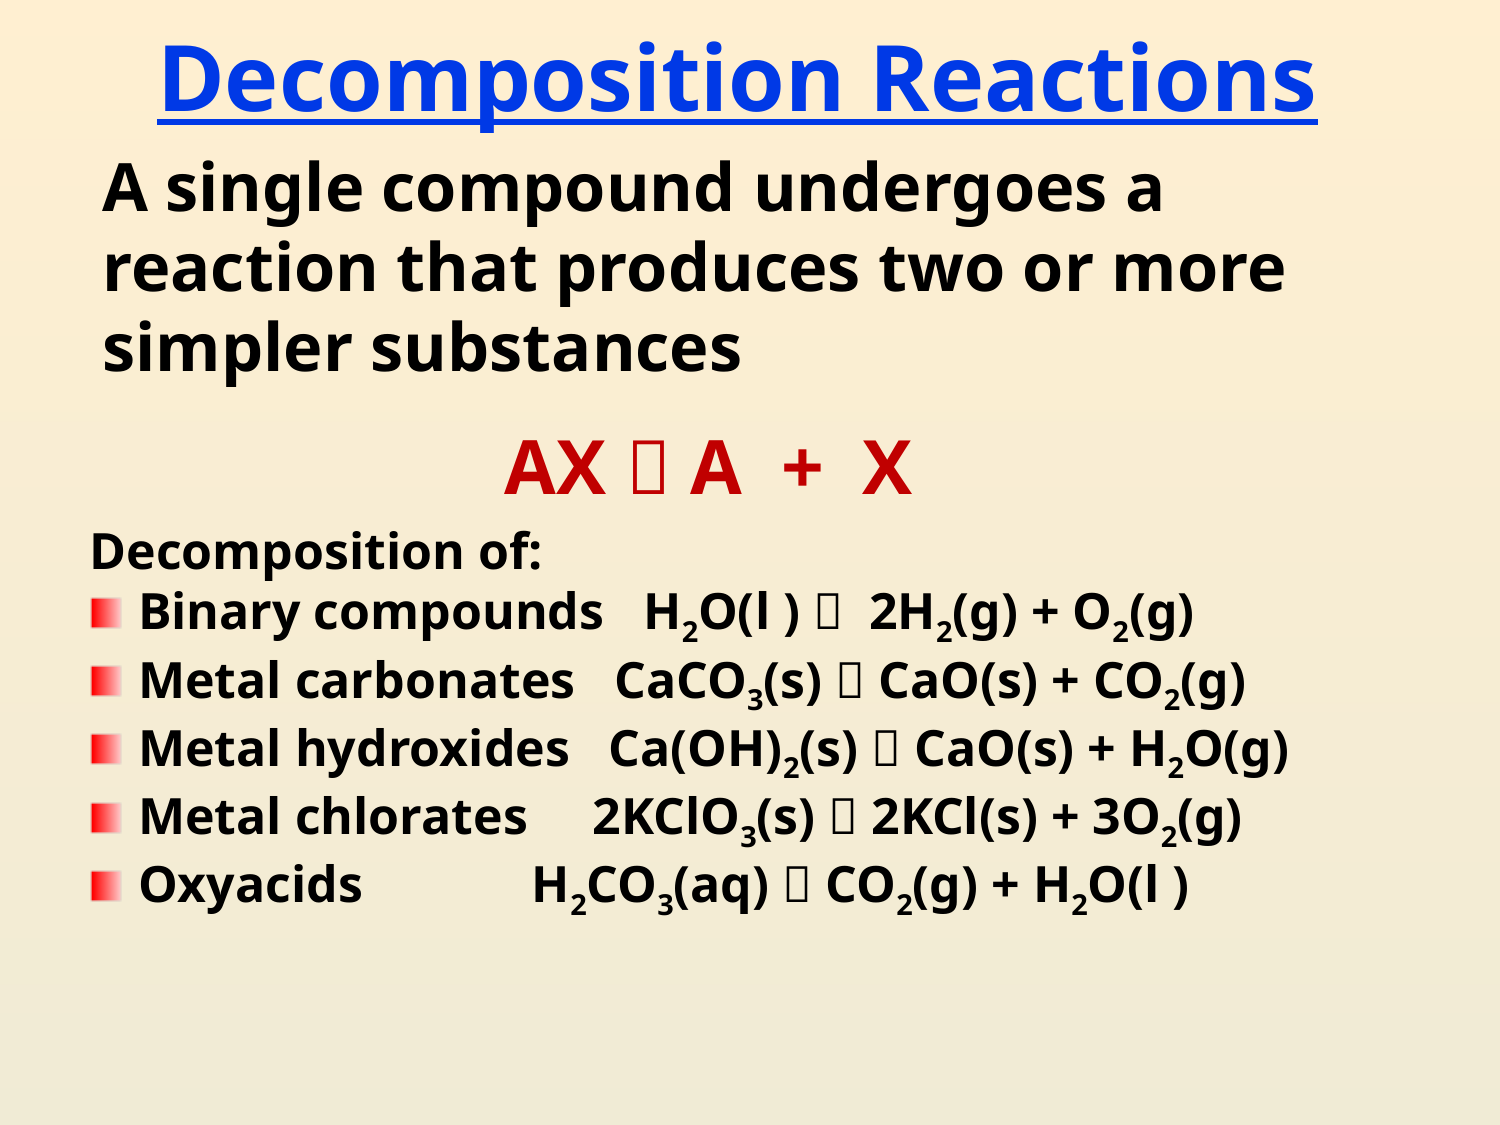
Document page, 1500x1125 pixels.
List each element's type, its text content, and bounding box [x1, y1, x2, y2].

text_box A single compound undergoes a reaction that produces two or more simpler substances [87, 137, 1450, 393]
picture [89, 664, 125, 700]
text_box AX  A + X [490, 412, 929, 518]
text_box Decomposition of: Binary compounds H2O(l )  2H2(g) + O2(g) Metal carbonates CaCO3(s)  CaO(s) + CO2(g) Metal hydroxides Ca(OH)2(s)  CaO(s) + H2O(g) Metal chlorates 2KClO3(s)  2KCl(s) + 3O2(g) Oxyacids H2CO3(aq)  CO2(g) + H2O(l ) [74, 512, 1413, 989]
picture [89, 869, 125, 905]
title Decomposition Reactions [99, 0, 1376, 137]
picture [89, 732, 125, 768]
picture [89, 801, 125, 837]
picture [89, 596, 125, 632]
